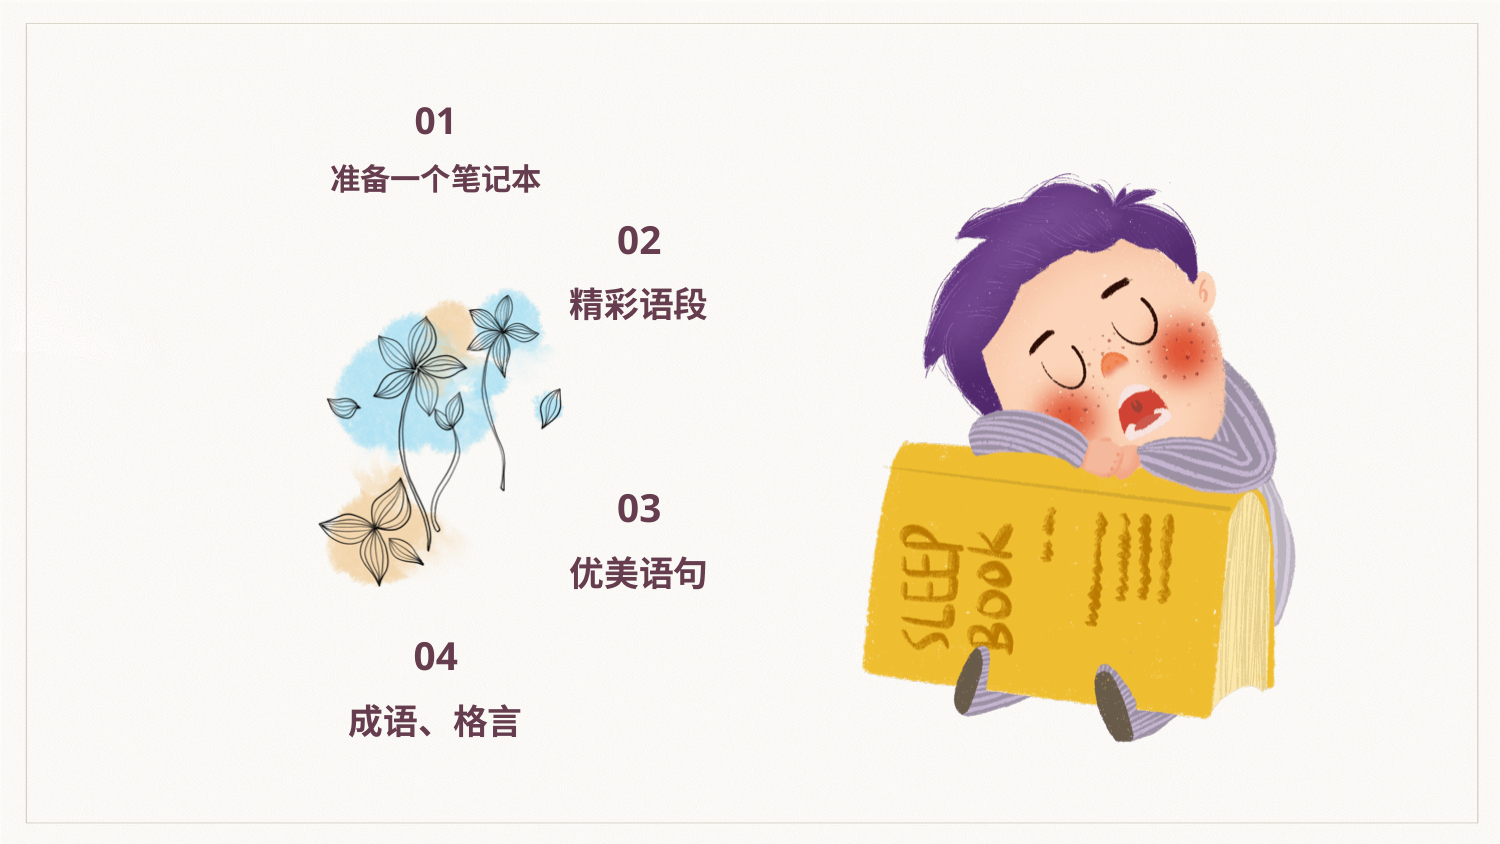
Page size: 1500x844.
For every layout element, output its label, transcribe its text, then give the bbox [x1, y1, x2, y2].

text_box 04 成语、格言 [246, 600, 626, 749]
text_box 03 优美语句 [613, 452, 713, 601]
picture [0, 0, 1500, 844]
text_box 01 准备一个笔记本 [246, 66, 626, 205]
text_box 02 精彩语段 [450, 184, 713, 333]
